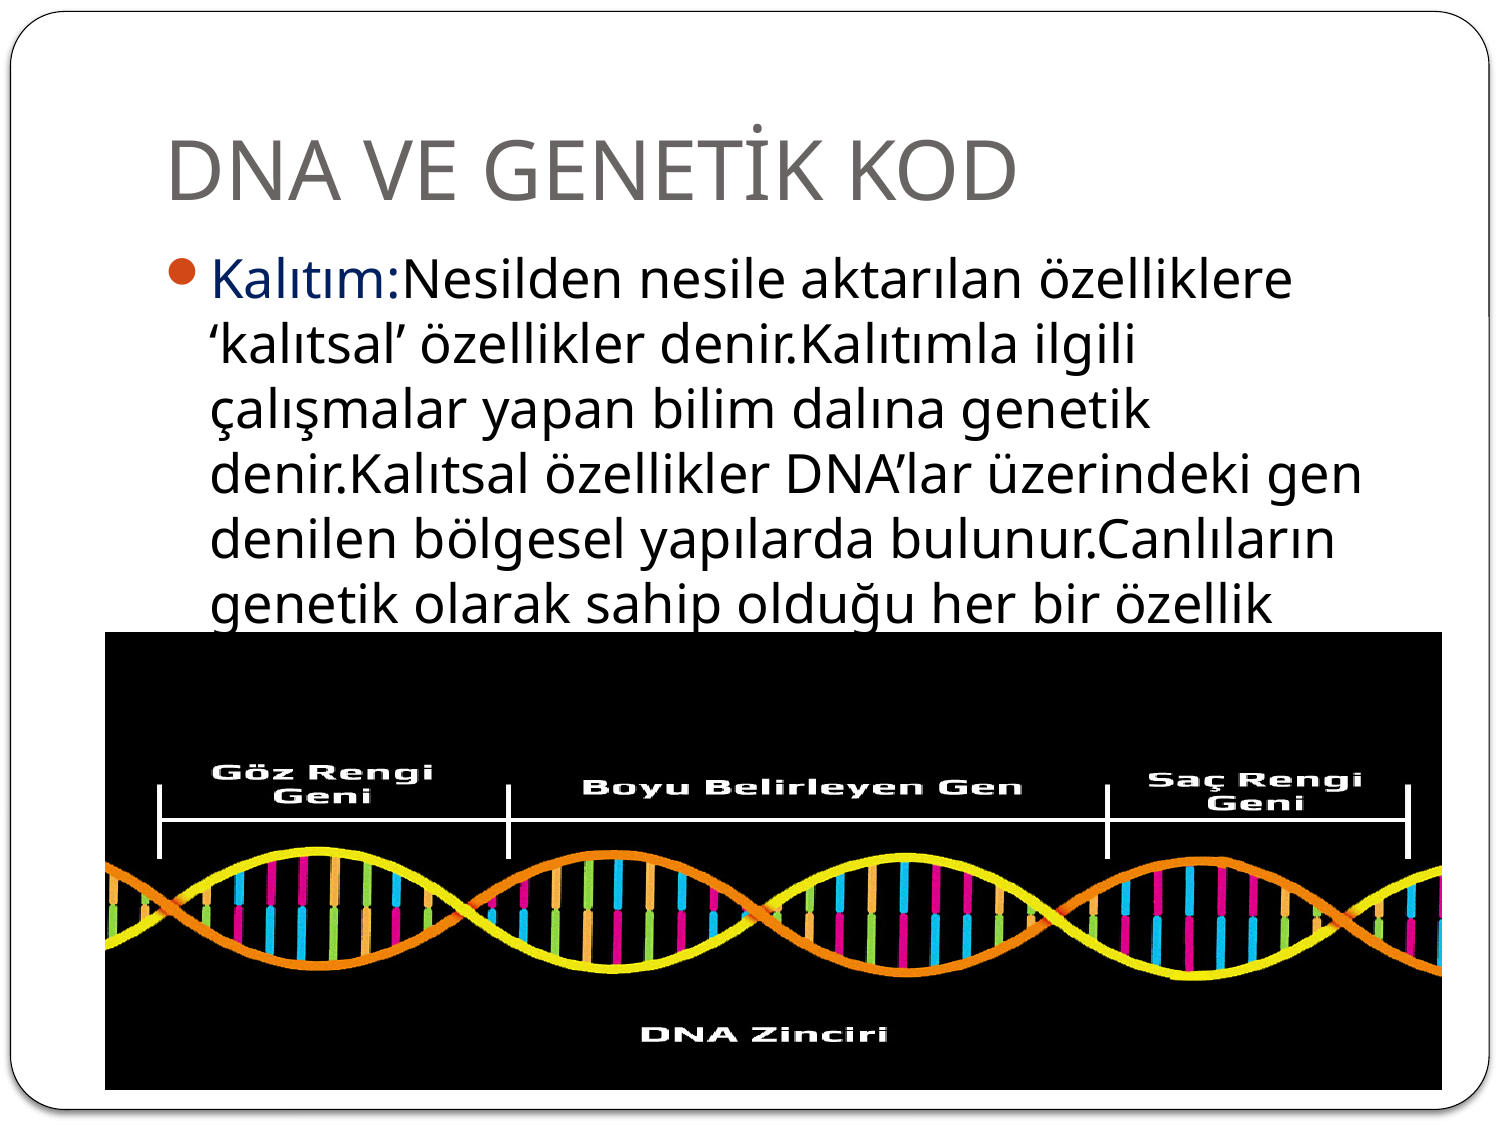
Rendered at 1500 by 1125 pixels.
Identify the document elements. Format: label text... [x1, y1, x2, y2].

picture [105, 632, 1442, 1091]
title DNA VE GENETİK KOD [150, 45, 1425, 233]
list Kalıtım:Nesilden nesile aktarılan özelliklere ‘kalıtsal’ özellikler denir.Kalıtımla ilgili çalışmalar yapan bilim dalına genetik denir.Kalıtsal özellikler DNA’lar üzerindeki gen denilen bölgesel yapılarda bulunur.Canlıların genetik olarak sahip olduğu her bir özellik karakterdir. [150, 237, 1425, 630]
